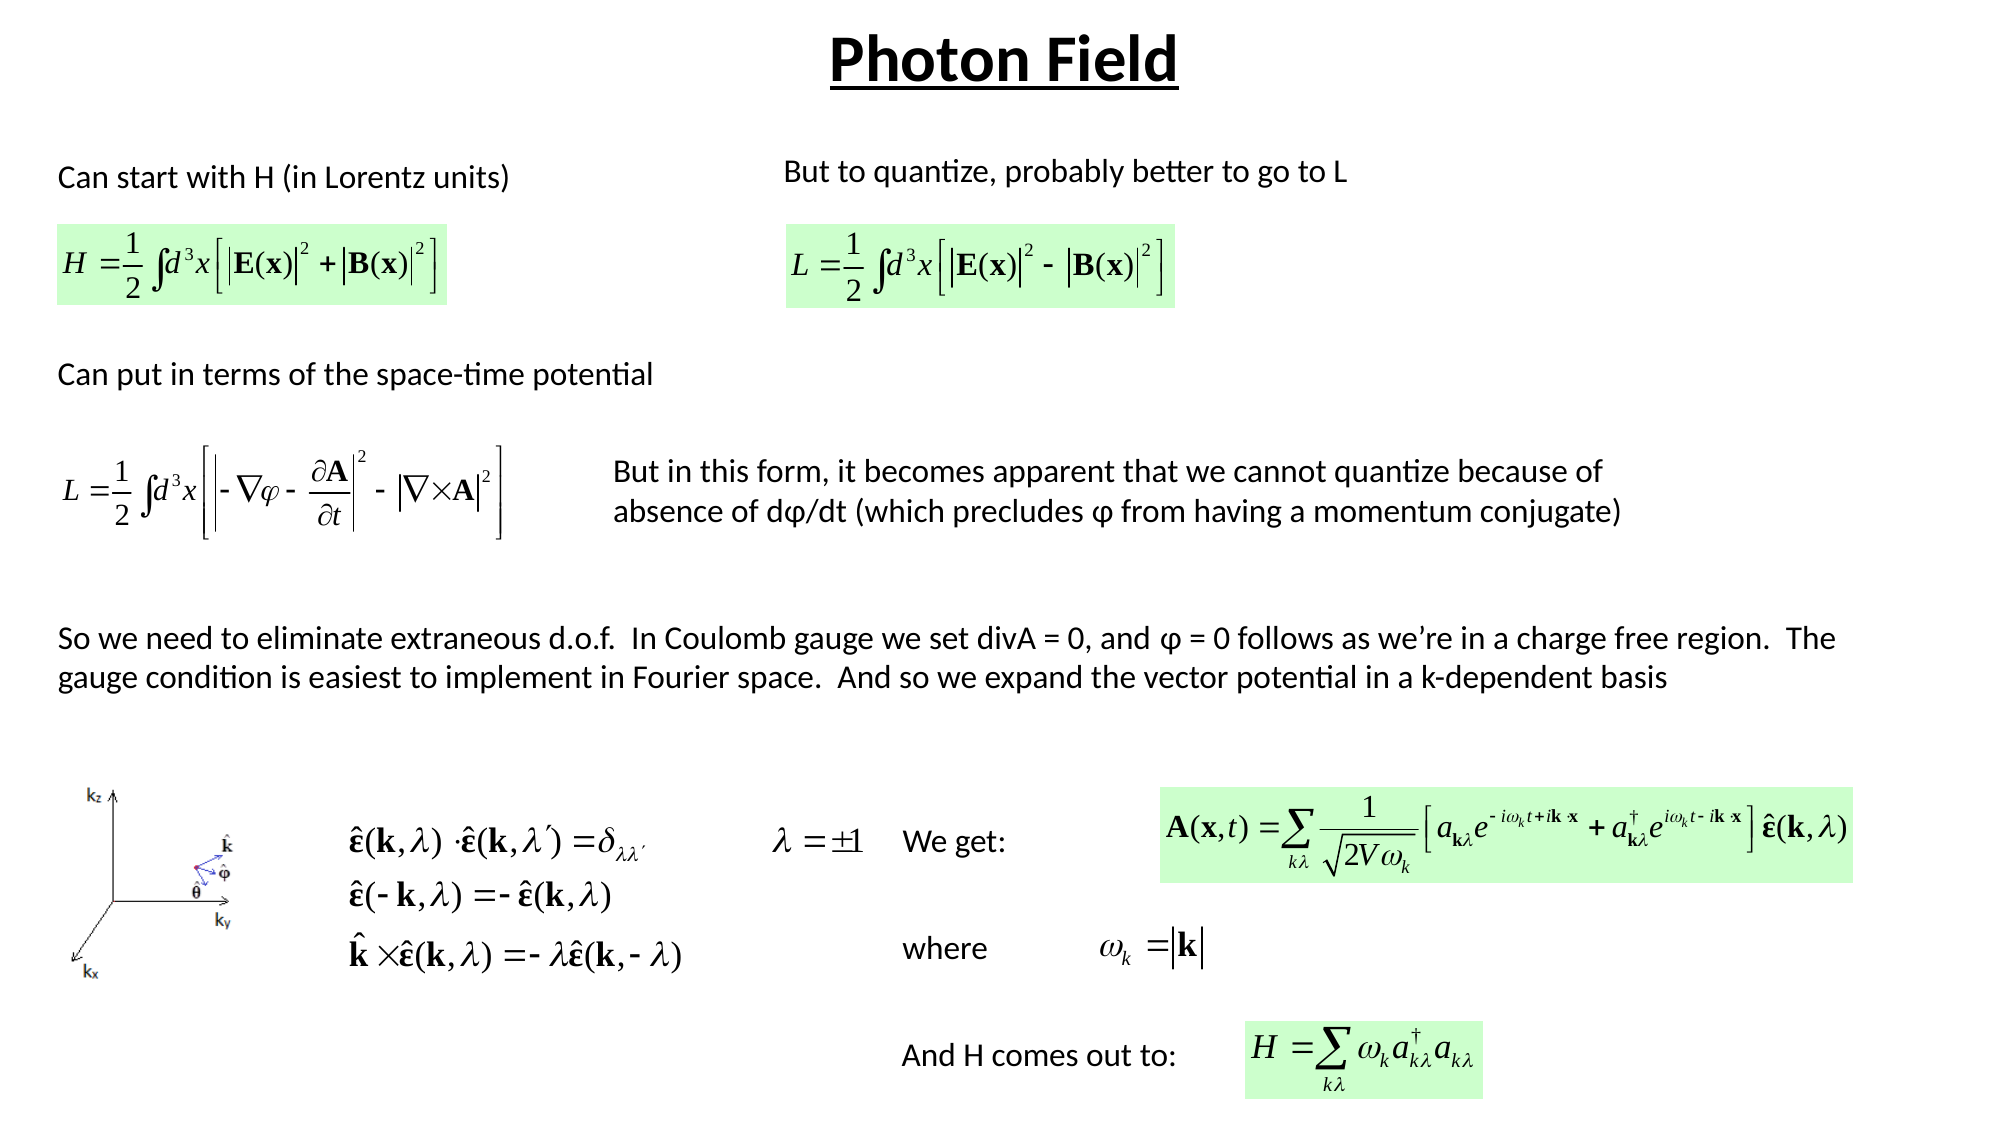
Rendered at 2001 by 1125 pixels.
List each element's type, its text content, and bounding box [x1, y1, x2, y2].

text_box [344, 818, 869, 984]
text_box where [887, 918, 1003, 974]
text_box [1160, 786, 1854, 884]
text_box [42, 751, 326, 1021]
text_box And H comes out to: [886, 1026, 1193, 1081]
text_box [1094, 918, 1212, 978]
text_box But to quantize, probably better to go to L [768, 141, 1420, 197]
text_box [57, 224, 447, 306]
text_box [1245, 1020, 1483, 1099]
text_box So we need to eliminate extraneous d.o.f. In Coulomb gauge we set divA = 0, and φ = 0 follows as we’re in a charge free region. The gauge condition is easiest to implement in Fourier space. And so we expand the vector potential in a k-dependent basis [43, 608, 1867, 703]
text_box Photon Field [815, 7, 1212, 103]
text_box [57, 439, 512, 547]
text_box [785, 224, 1176, 309]
text_box Can start with H (in Lorentz units) [43, 147, 638, 202]
text_box But in this form, it becomes apparent that we cannot quantize because of absence of dφ/dt (which precludes φ from having a momentum conjugate) [598, 442, 1723, 537]
text_box Can put in terms of the space-time potential [42, 345, 692, 400]
text_box We get: [887, 811, 1022, 867]
